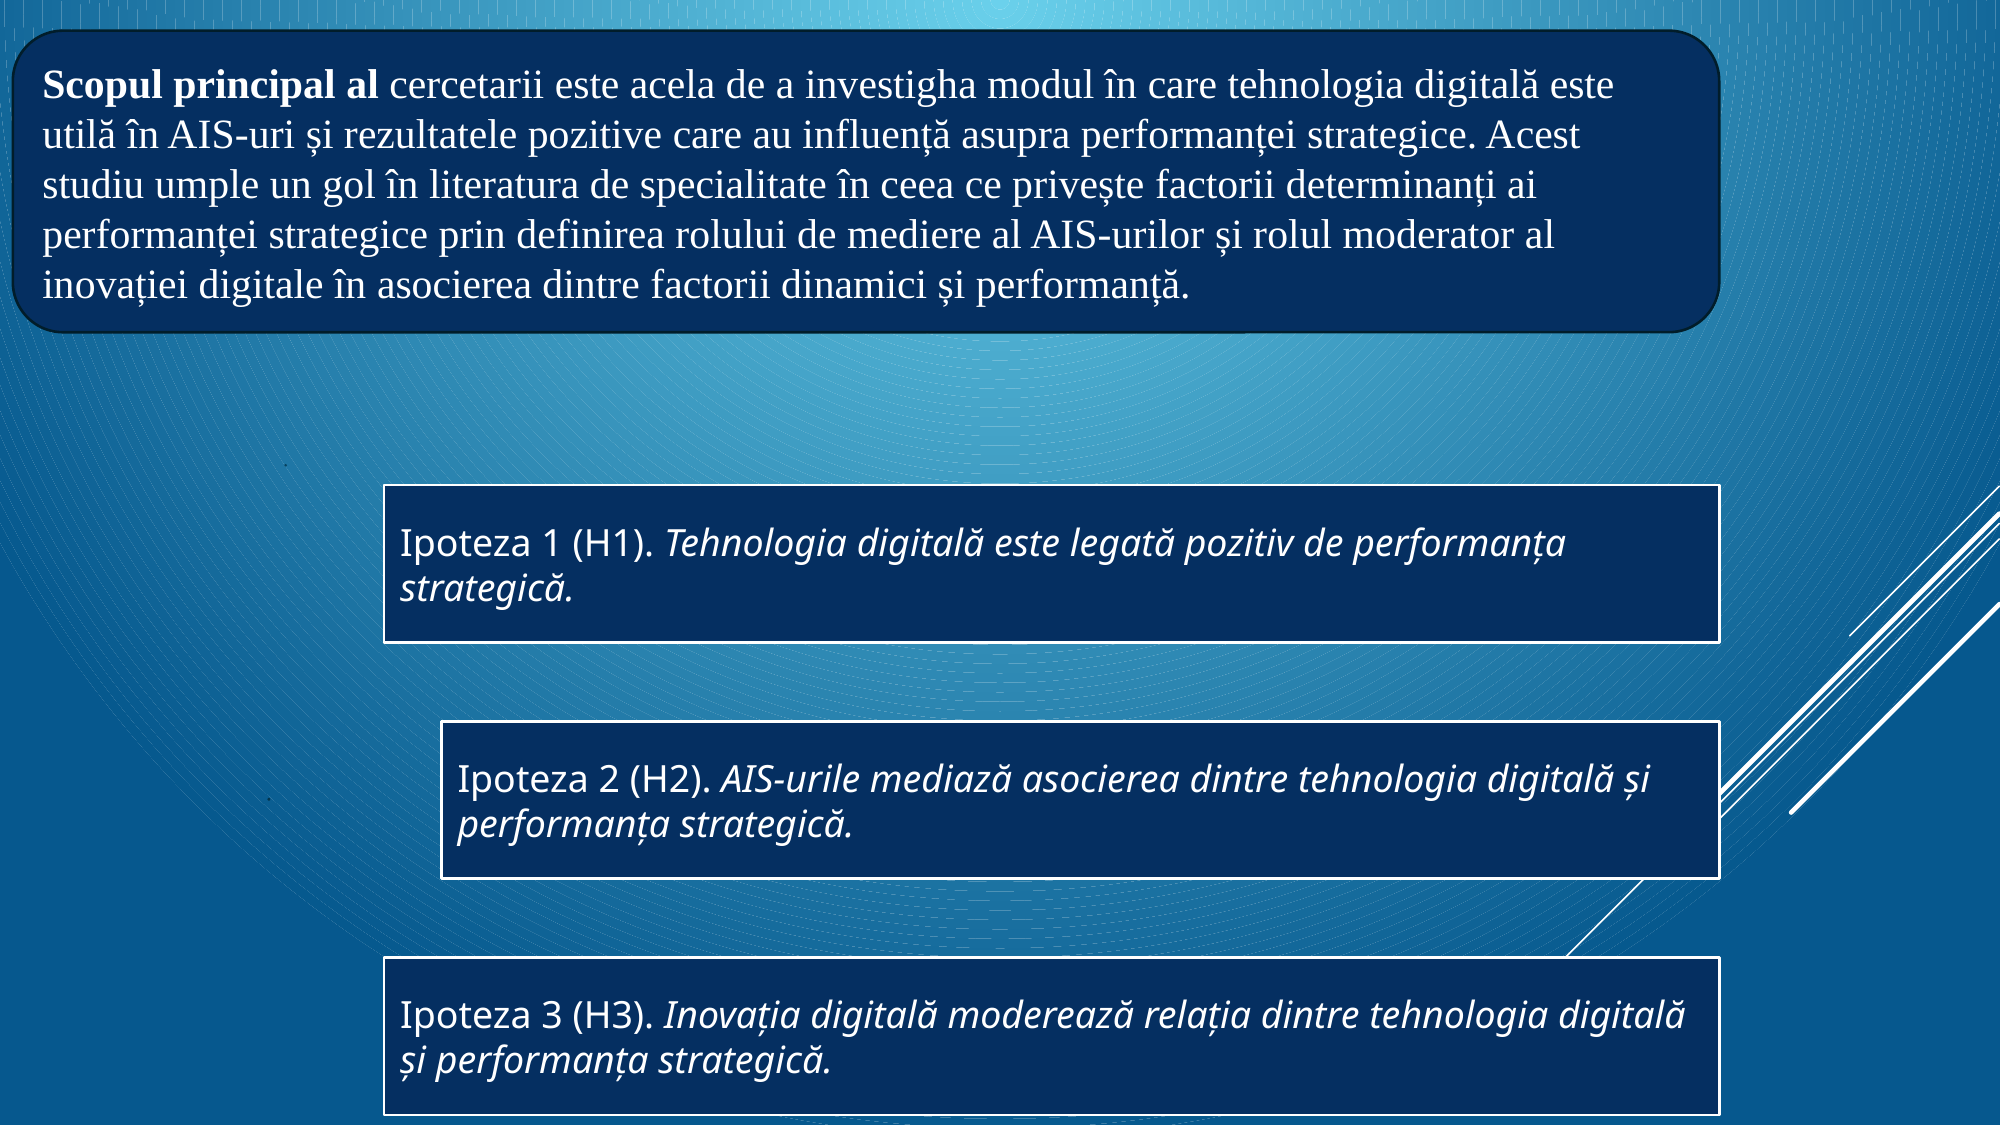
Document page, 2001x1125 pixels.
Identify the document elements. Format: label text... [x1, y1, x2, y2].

text_box Scopul principal al cercetarii este acela de a investigha modul în care tehnologia digitală este utilă în AIS-uri și rezultatele pozitive care au influență asupra performanței strategice. Acest studiu umple un gol în literatura de specialitate în ceea ce privește factorii determinanți ai performanței strategice prin definirea rolului de mediere al AIS-urilor și rolul moderator al inovației digitale în asocierea dintre factorii dinamici și performanță. [11, 29, 1721, 334]
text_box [263, 336, 1720, 1125]
